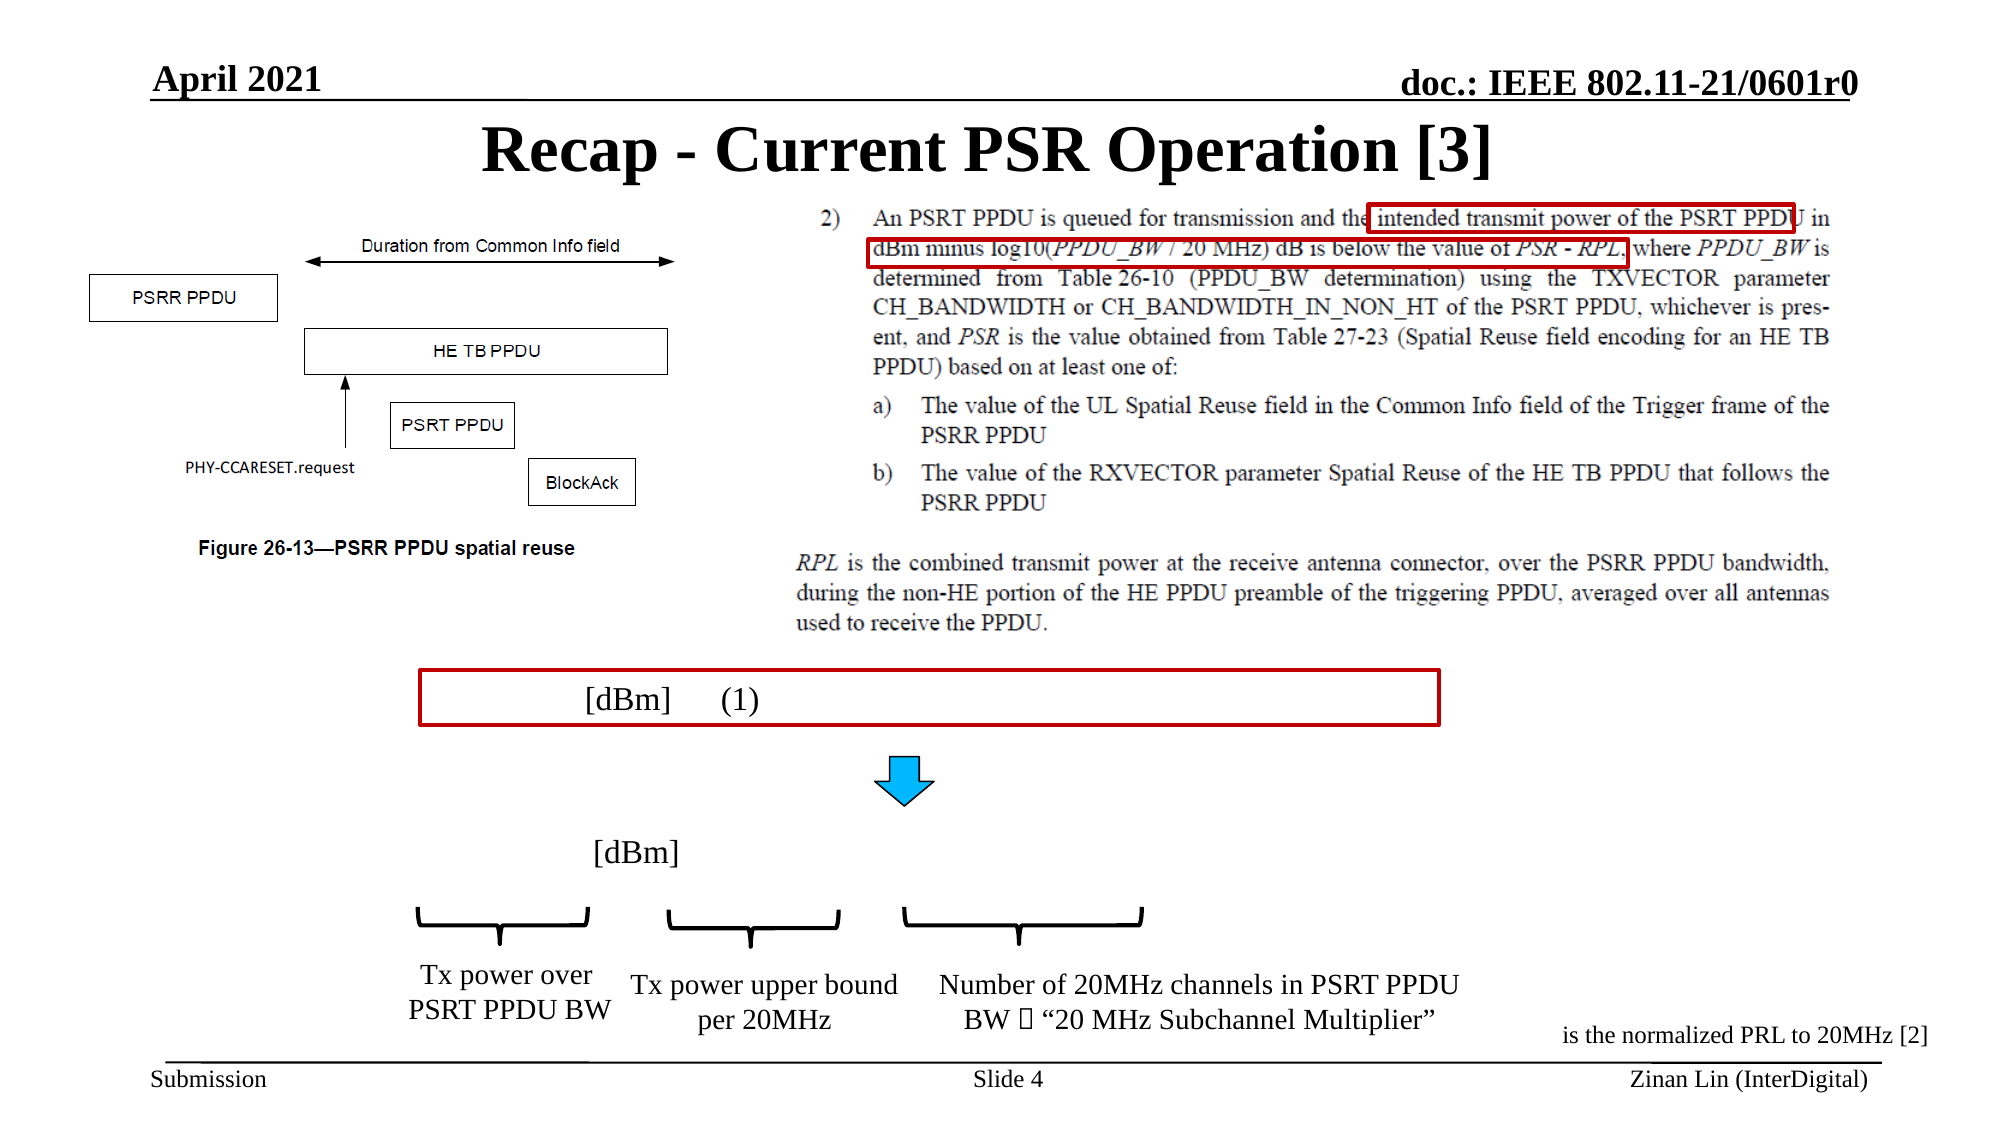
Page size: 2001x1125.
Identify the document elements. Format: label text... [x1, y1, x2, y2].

footer Zinan Lin (InterDigital) [1171, 1061, 1869, 1093]
text_box [668, 909, 839, 947]
text_box Tx power over PSRT PPDU BW [393, 948, 627, 1033]
slide_number Slide 4 [950, 1078, 1067, 1123]
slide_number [152, 54, 563, 100]
text_box [904, 906, 1142, 944]
picture [21, 196, 722, 570]
text_box Tx power upper bound per 20MHz [586, 958, 904, 1043]
title Recap - Current PSR Operation [3] [208, 56, 1769, 232]
text_box Number of 20MHz channels in PSRT PPDU BW  “20 MHz Subchannel Multiplier” [904, 957, 1496, 1078]
picture [764, 196, 1871, 652]
text_box [417, 906, 588, 944]
text_box [874, 756, 935, 807]
